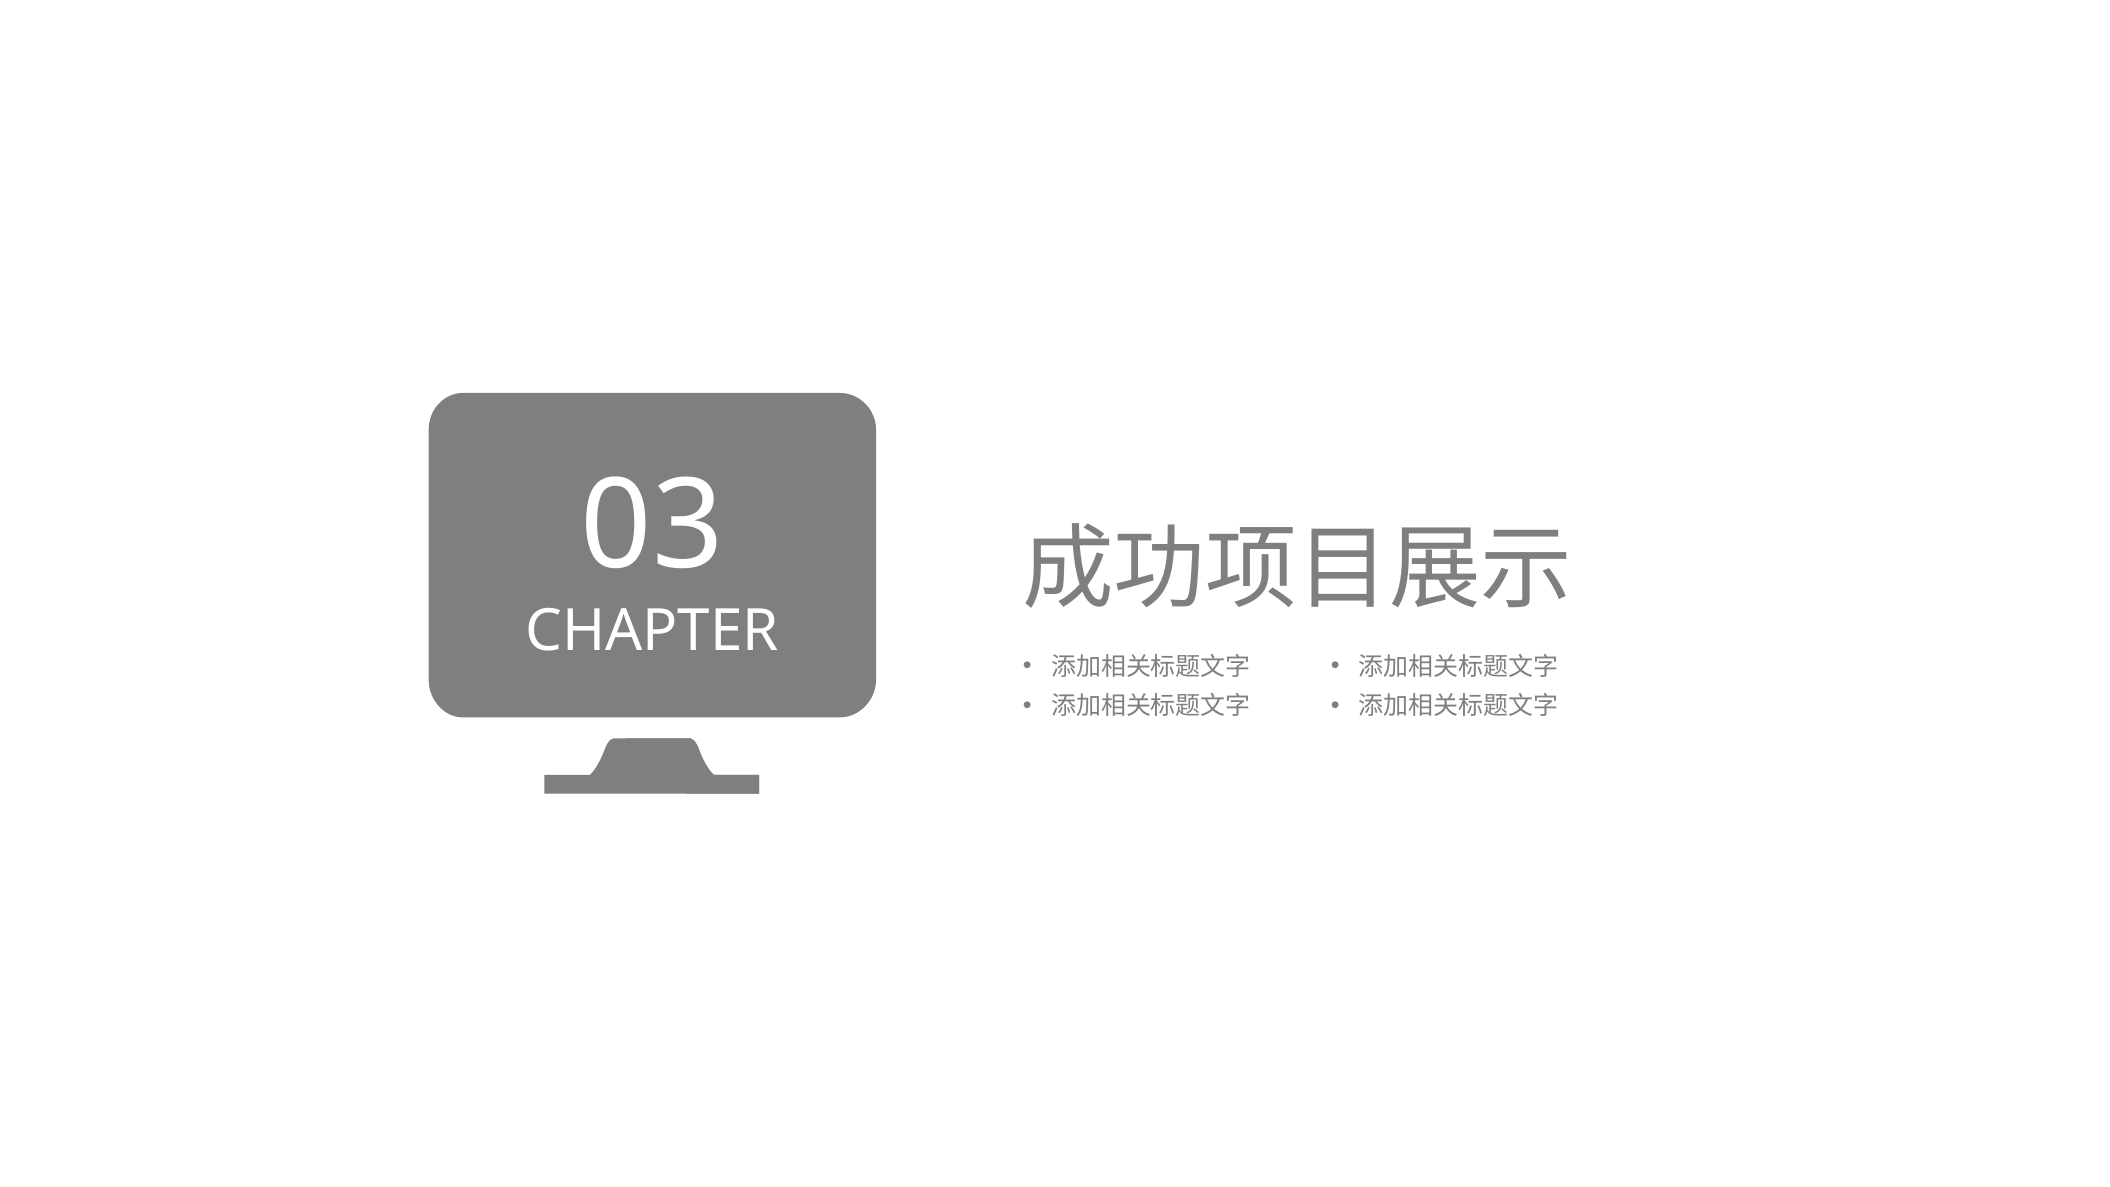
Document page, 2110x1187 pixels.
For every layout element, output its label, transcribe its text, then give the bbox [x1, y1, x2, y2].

text_box 添加相关标题文字 [1008, 682, 1266, 727]
text_box 添加相关标题文字 [1316, 642, 1574, 682]
text_box 成功项目展示 [1022, 508, 1576, 620]
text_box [428, 392, 876, 794]
text_box 添加相关标题文字 [1316, 682, 1574, 727]
text_box 添加相关标题文字 [1008, 642, 1266, 682]
